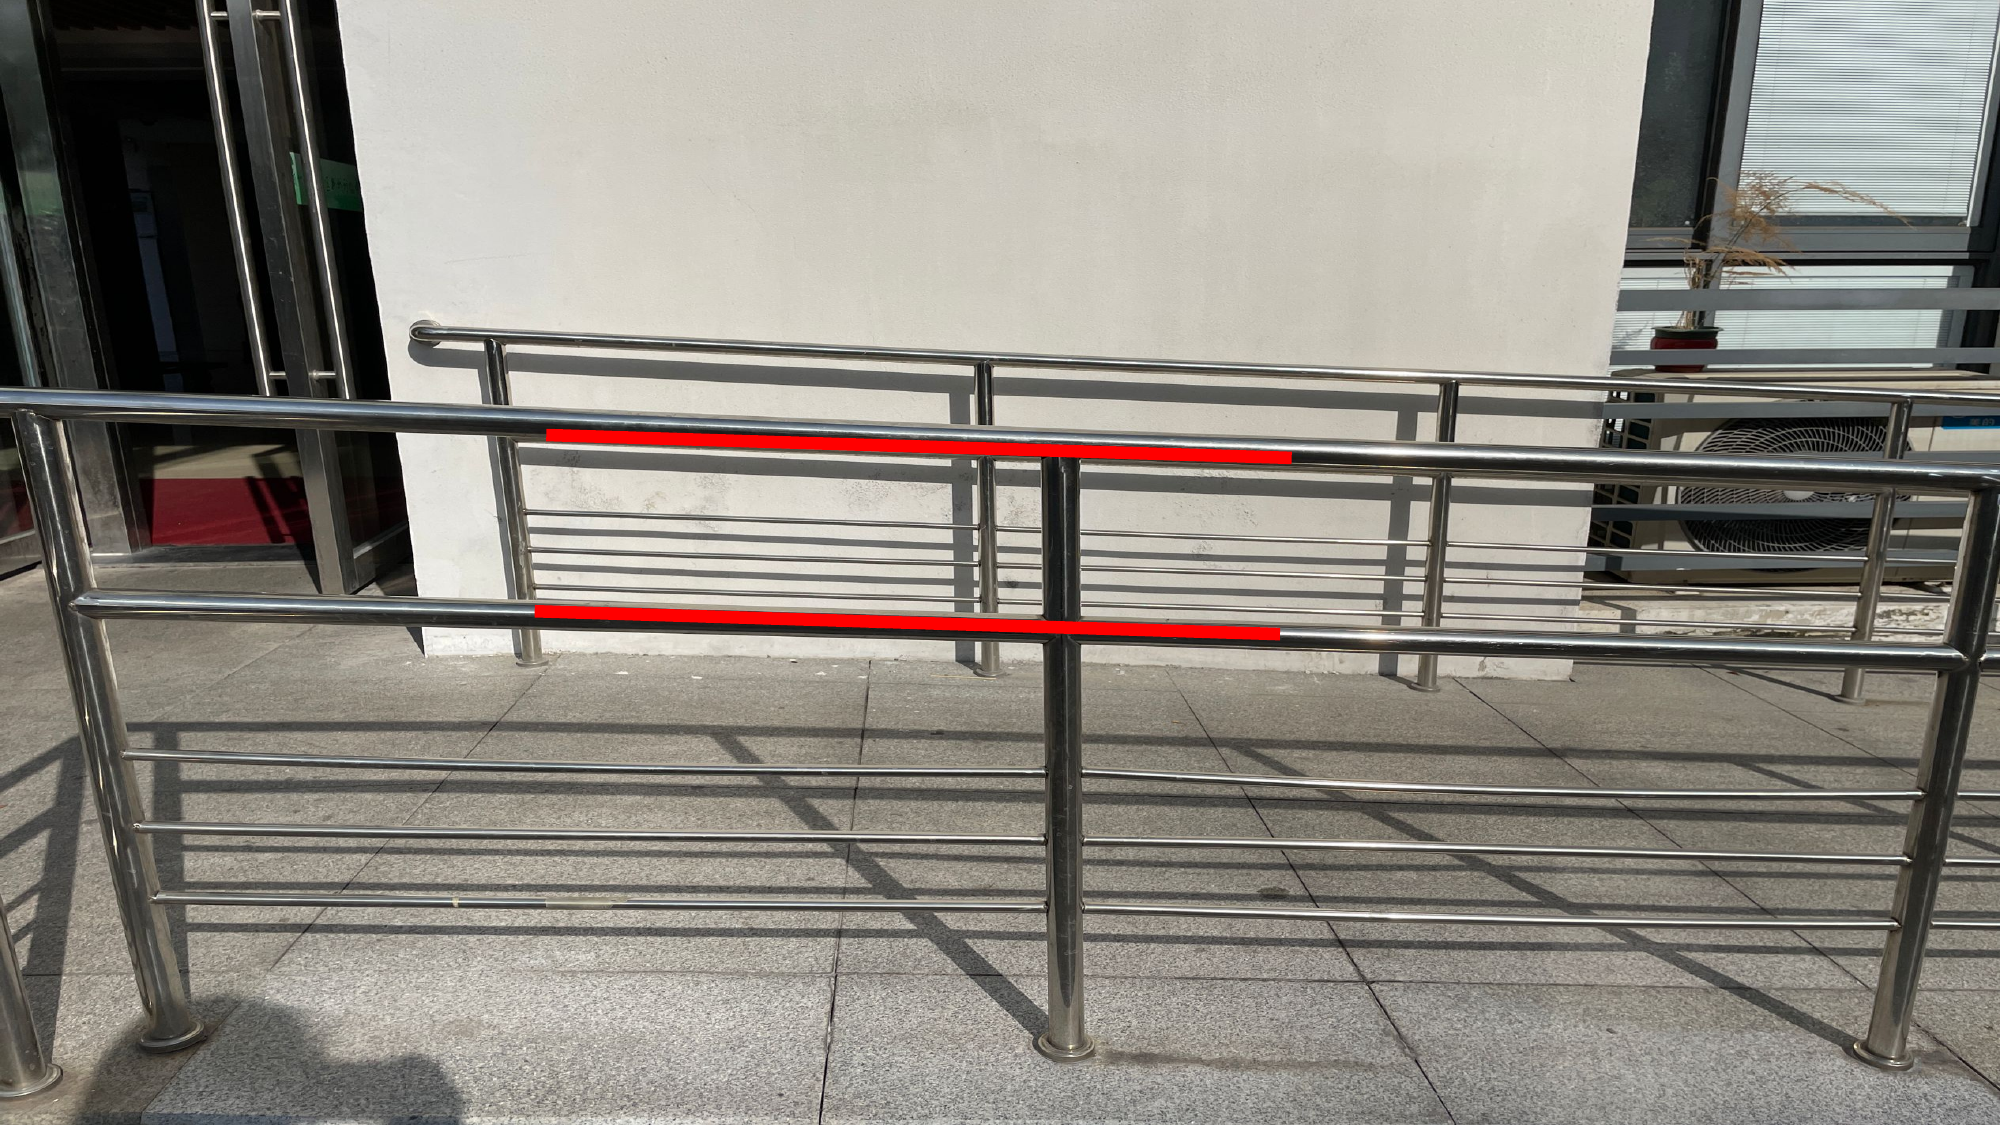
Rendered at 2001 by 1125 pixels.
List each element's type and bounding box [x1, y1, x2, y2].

picture [0, 0, 2000, 1125]
text_box [546, 434, 1292, 458]
text_box [534, 611, 1280, 635]
